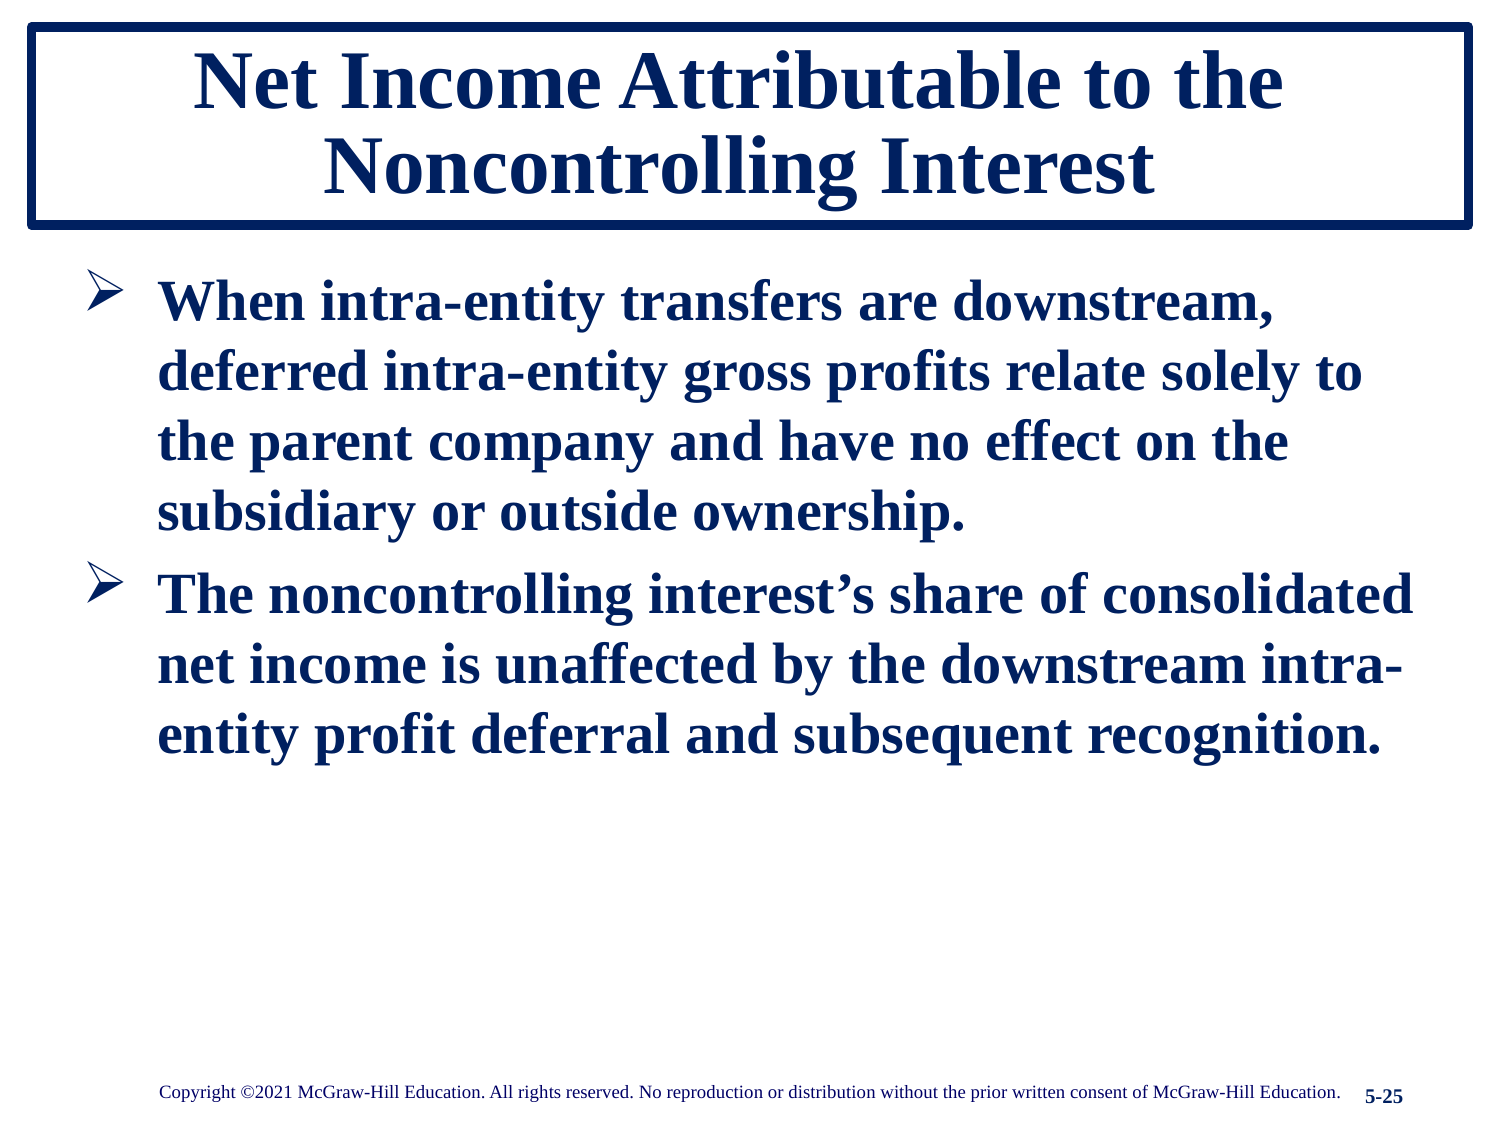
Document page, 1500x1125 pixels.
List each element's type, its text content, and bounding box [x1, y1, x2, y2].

title Net Income Attributable to the Noncontrolling Interest [27, 22, 1473, 230]
text_box Copyright ©2021 McGraw-Hill Education. All rights reserved. No reproduction or distribution without the prior written consent of McGraw-Hill Education. [76, 1072, 1424, 1110]
text_box When intra-entity transfers are downstream, deferred intra-entity gross profits relate solely to the parent company and have no effect on the subsidiary or outside ownership. The noncontrolling interest’s share of consolidated net income is unaffected by the downstream intra-entity profit deferral and subsequent recognition. [67, 254, 1433, 773]
slide_number 5-25 [1350, 1074, 1438, 1125]
